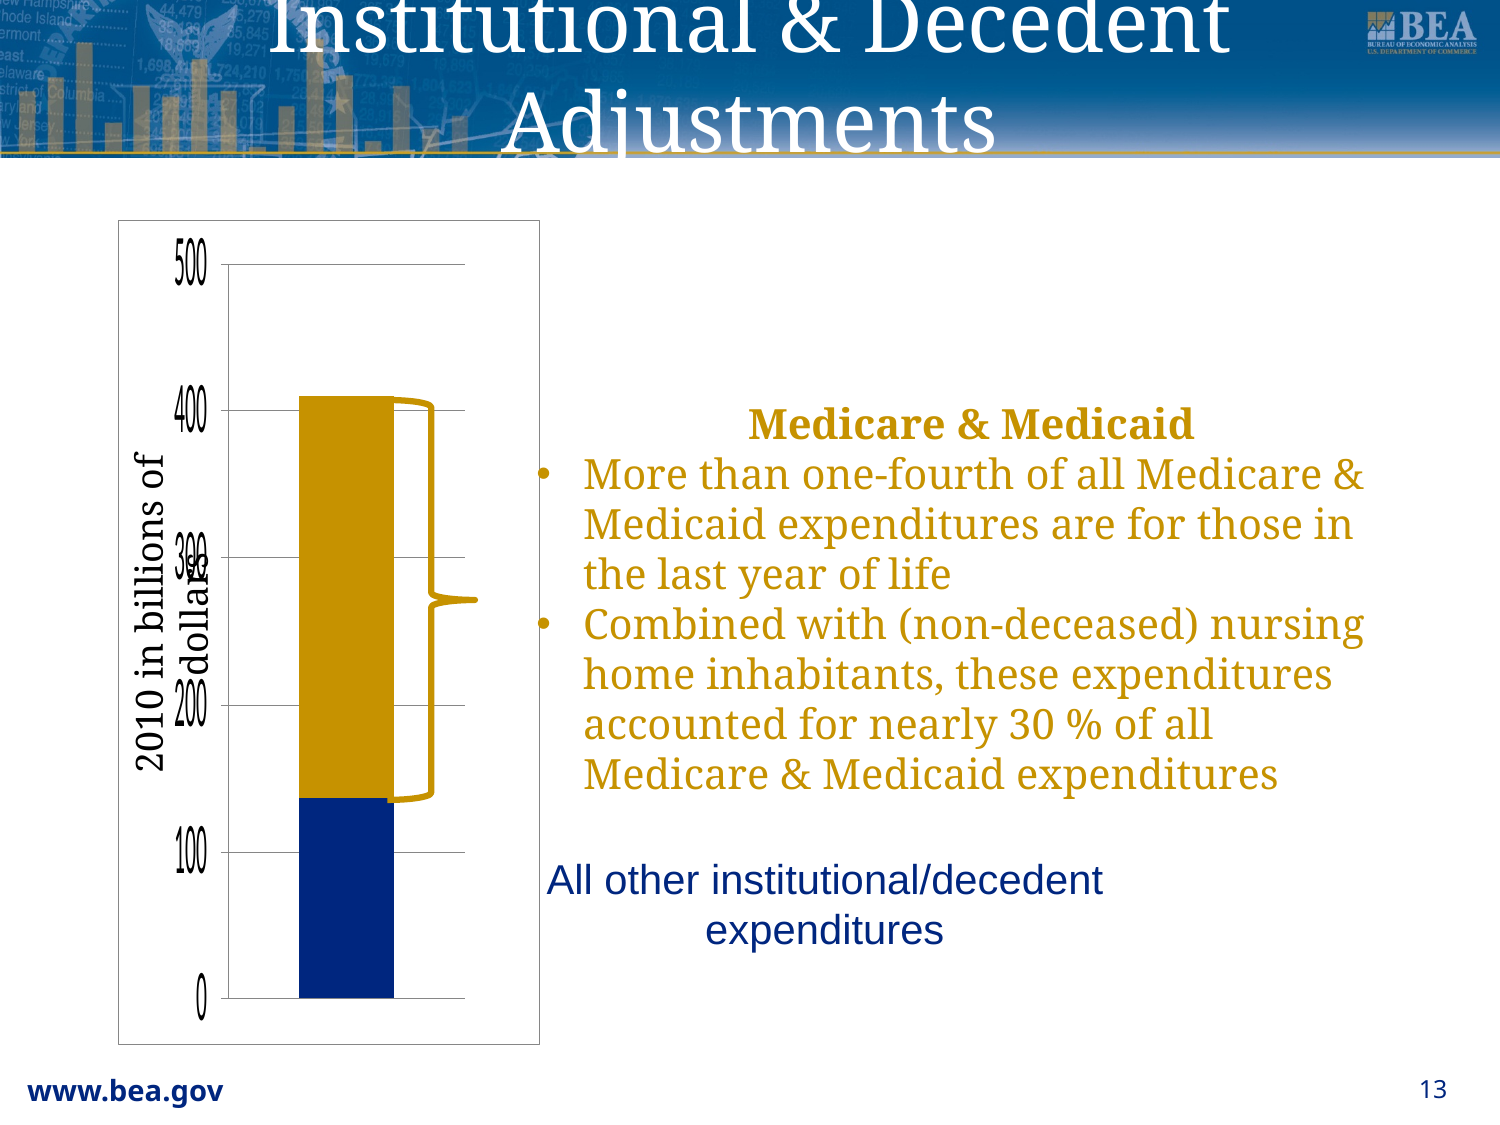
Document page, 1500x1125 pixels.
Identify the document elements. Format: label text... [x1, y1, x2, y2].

text_box Medicare & Medicaid More than one-fourth of all Medicare & Medicaid expenditures are for those in the last year of life Combined with (non-deceased) nursing home inhabitants, these expenditures accounted for nearly 30 % of all Medicare & Medicaid expenditures [545, 390, 1422, 806]
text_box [115, 212, 542, 1051]
slide_number 13 [1400, 1062, 1463, 1116]
text_box All other institutional/decedent expenditures [545, 845, 1219, 960]
title Institutional & Decedent Adjustments [0, 0, 1500, 138]
picture [0, 138, 1500, 158]
